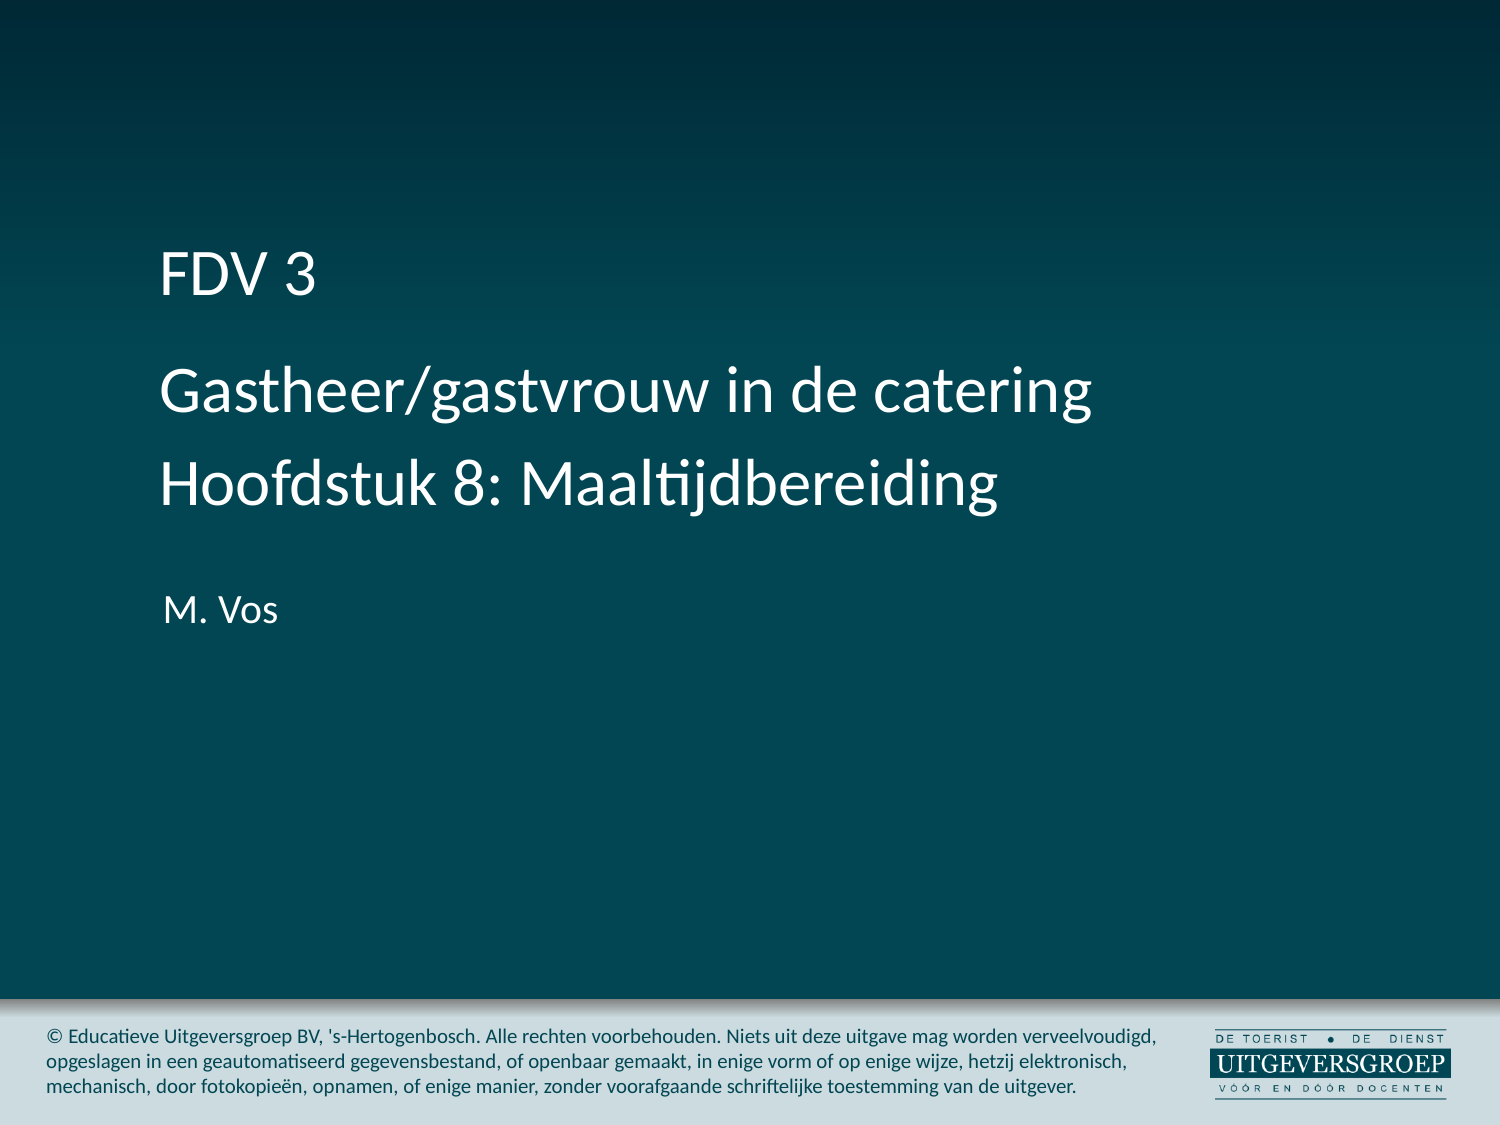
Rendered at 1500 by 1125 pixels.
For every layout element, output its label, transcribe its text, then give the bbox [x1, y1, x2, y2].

list FDV 3 [144, 221, 1294, 327]
list Gastheer/gastvrouw in de catering Hoofdstuk 8: Maaltijdbereiding [144, 338, 1341, 419]
picture [1210, 1021, 1451, 1106]
list M. Vos [147, 574, 1297, 679]
